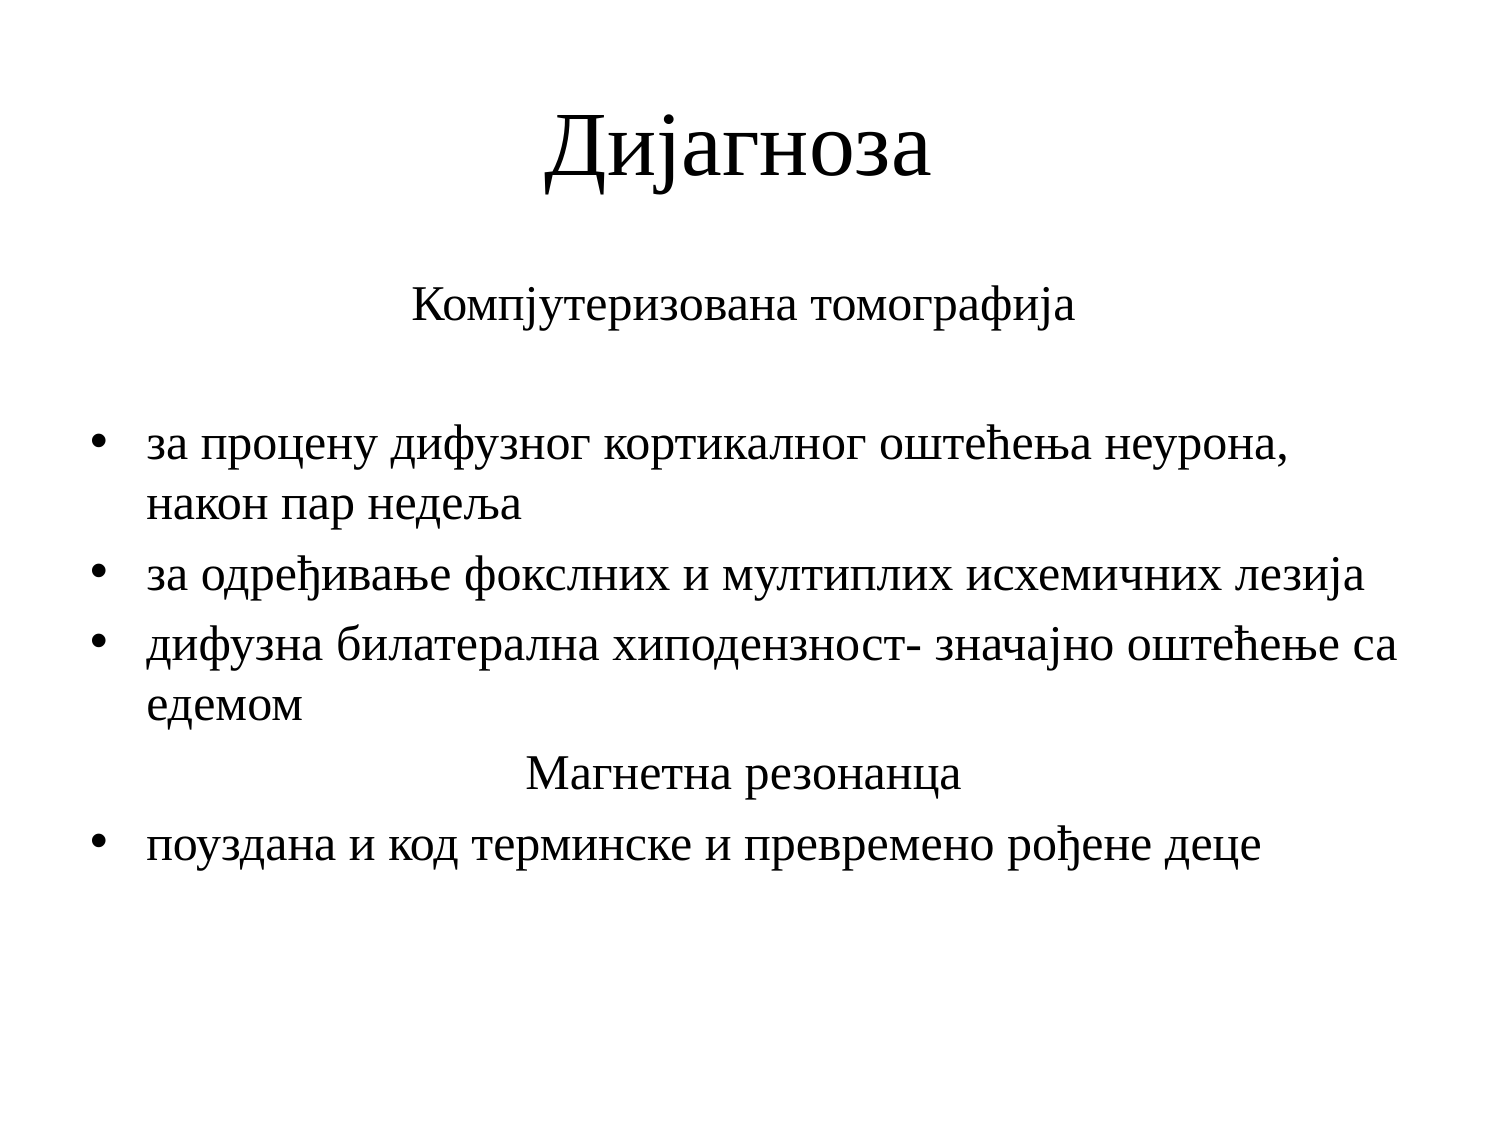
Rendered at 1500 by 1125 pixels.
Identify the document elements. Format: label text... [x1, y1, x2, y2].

title Дијагноза [75, 45, 1425, 233]
list Компјутеризована томографија за процену дифузног кортикалног оштећења неурона, након пар недеља за одређивање фокслних и мултиплих исхемичних лезија дифузна билатерална хиподензност- значајно оштећење са едемом Магнетна резонанца поуздана и код терминске и превремено рођене деце [75, 262, 1425, 1005]
